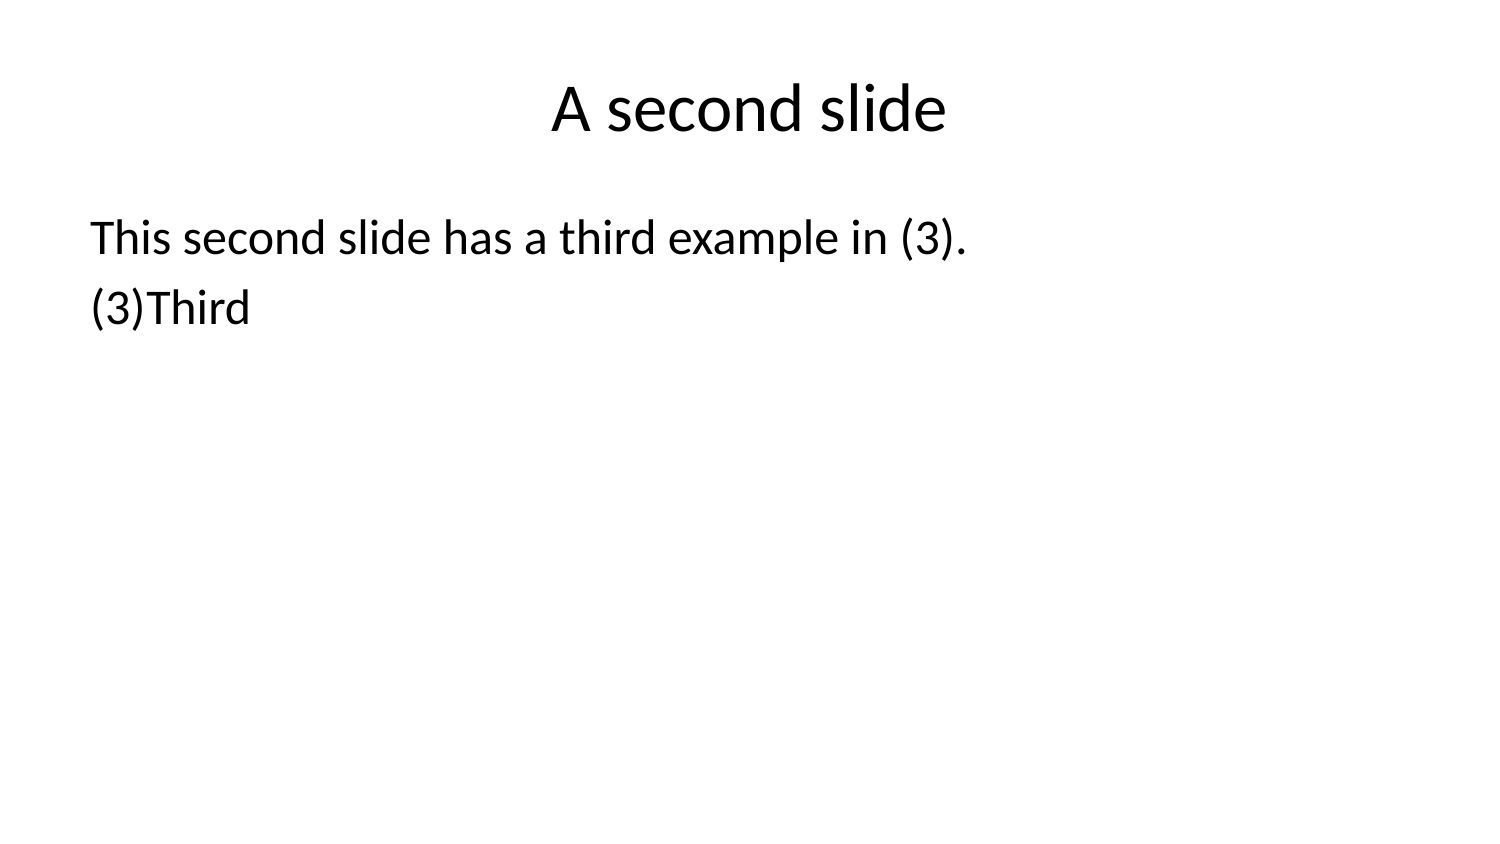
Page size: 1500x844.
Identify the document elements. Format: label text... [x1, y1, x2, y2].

title A second slide [75, 33, 1425, 175]
list This second slide has a third example in (3). Third [75, 196, 1425, 754]
